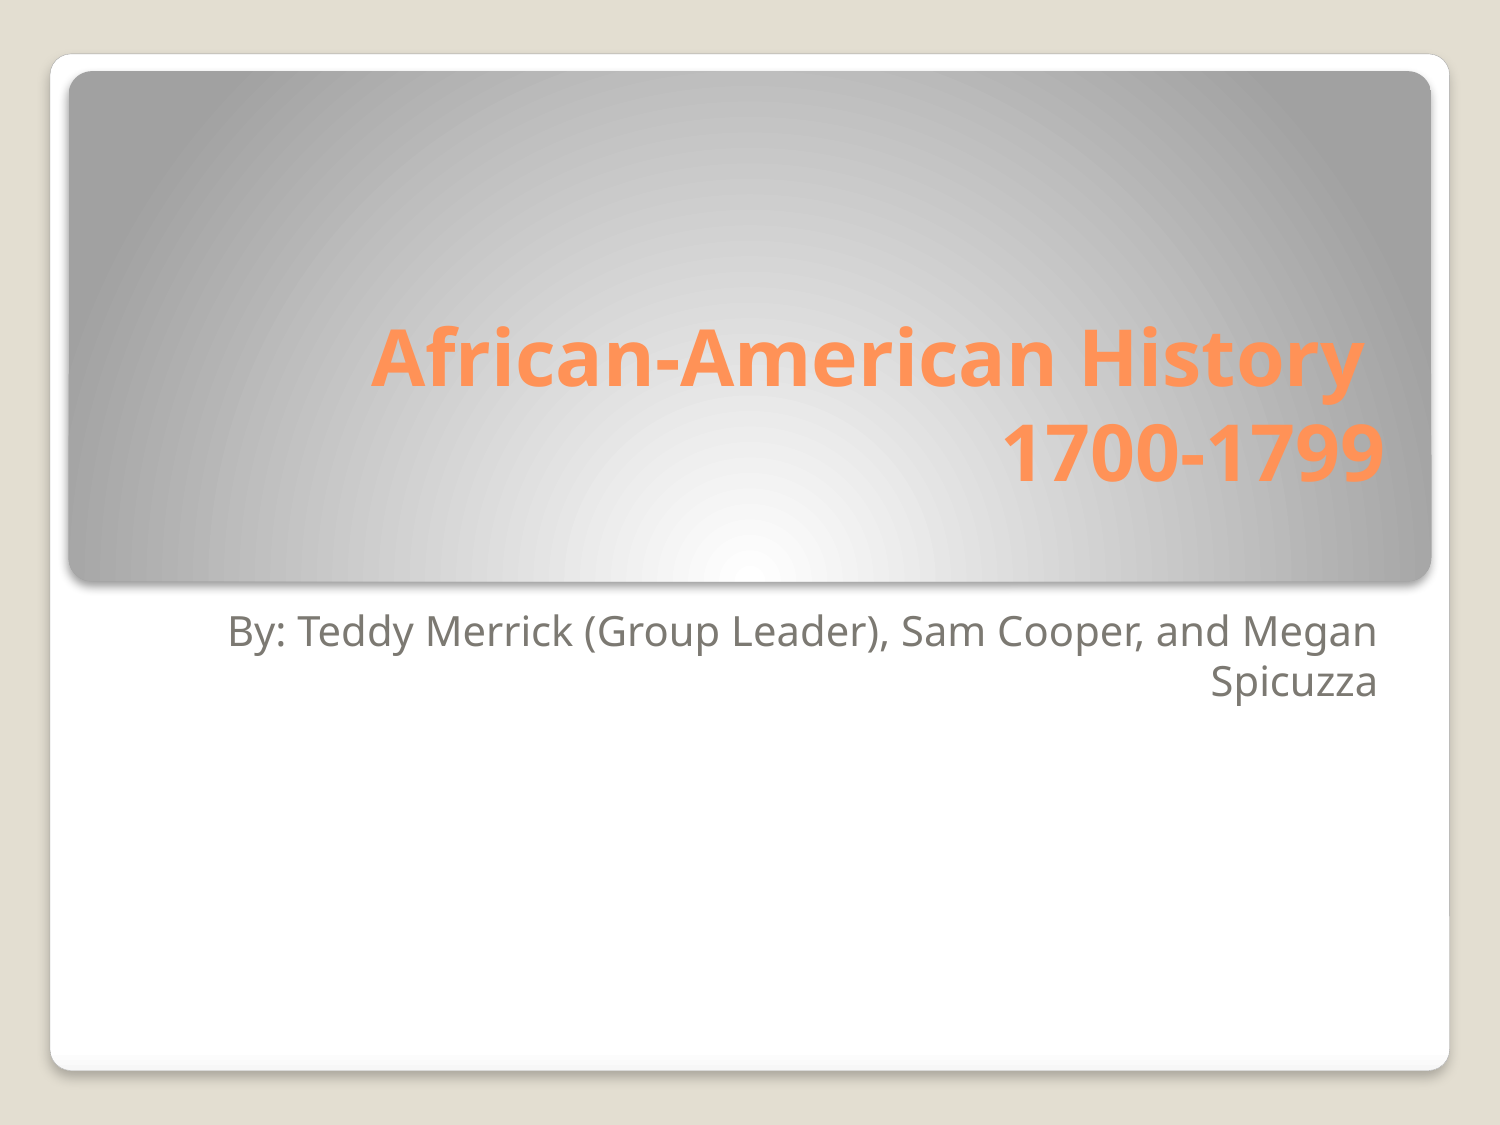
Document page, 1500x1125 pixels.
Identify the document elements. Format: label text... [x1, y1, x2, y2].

title African-American History 1700-1799 [118, 298, 1394, 599]
subtitle By: Teddy Merrick (Group Leader), Sam Cooper, and Megan Spicuzza [118, 604, 1394, 755]
